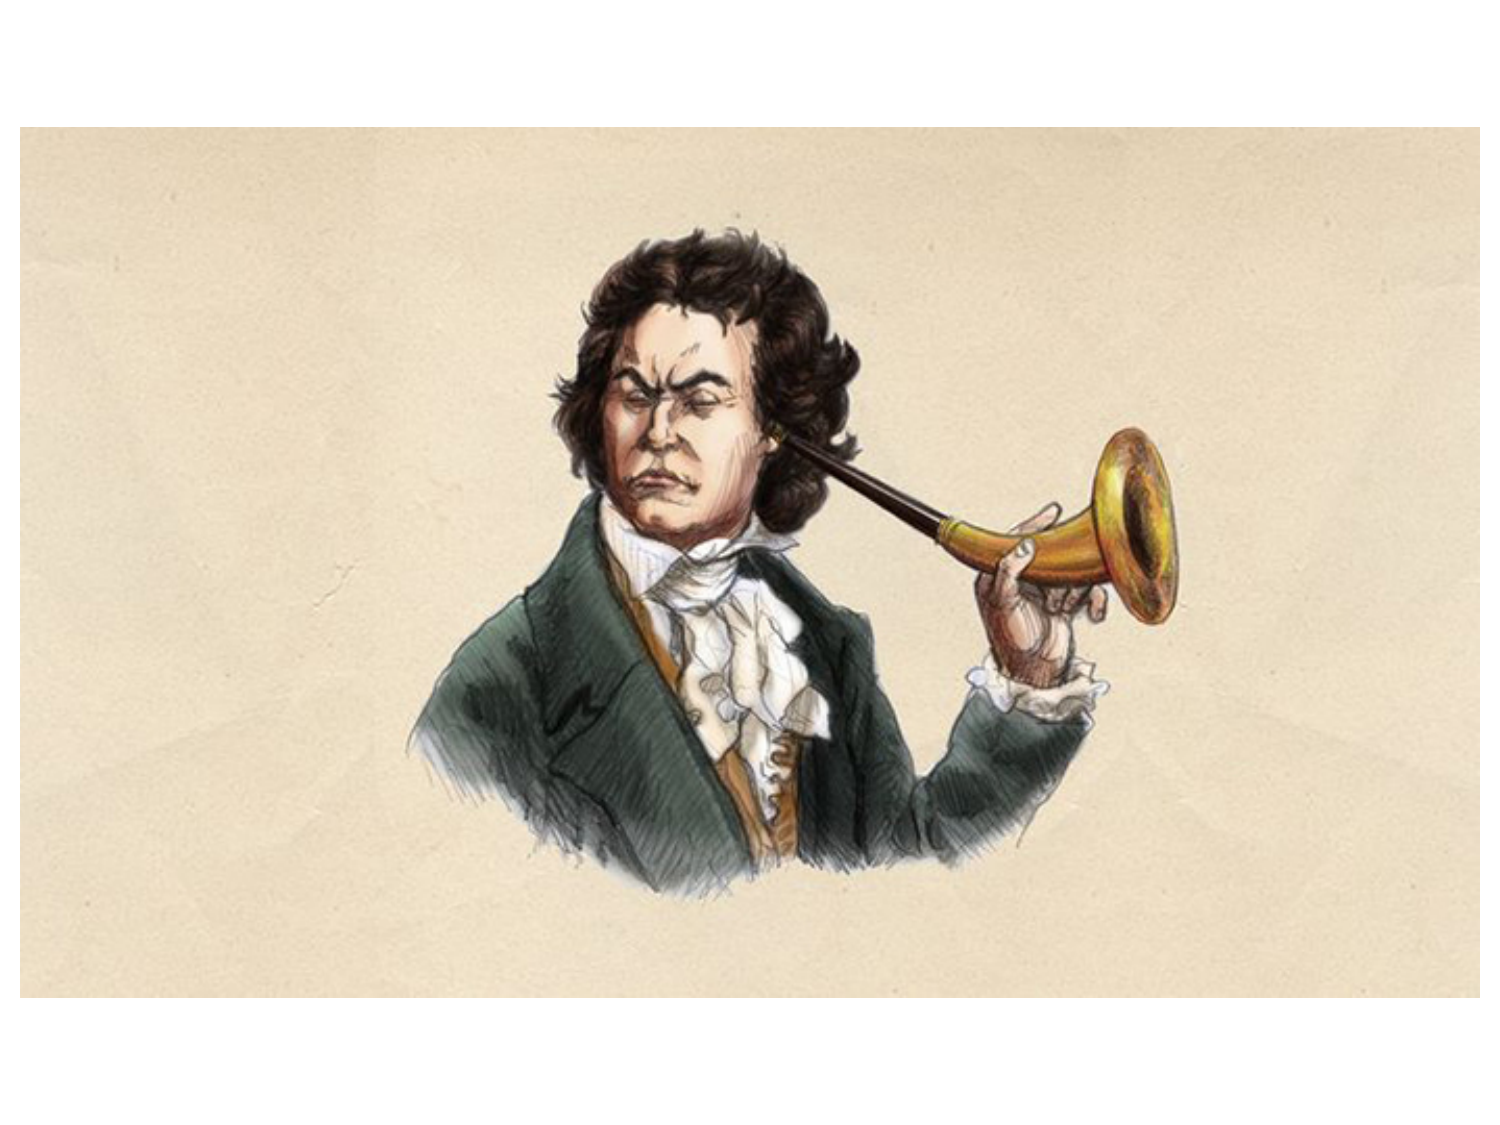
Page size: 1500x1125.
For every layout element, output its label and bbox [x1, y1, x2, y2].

picture [20, 126, 1480, 999]
